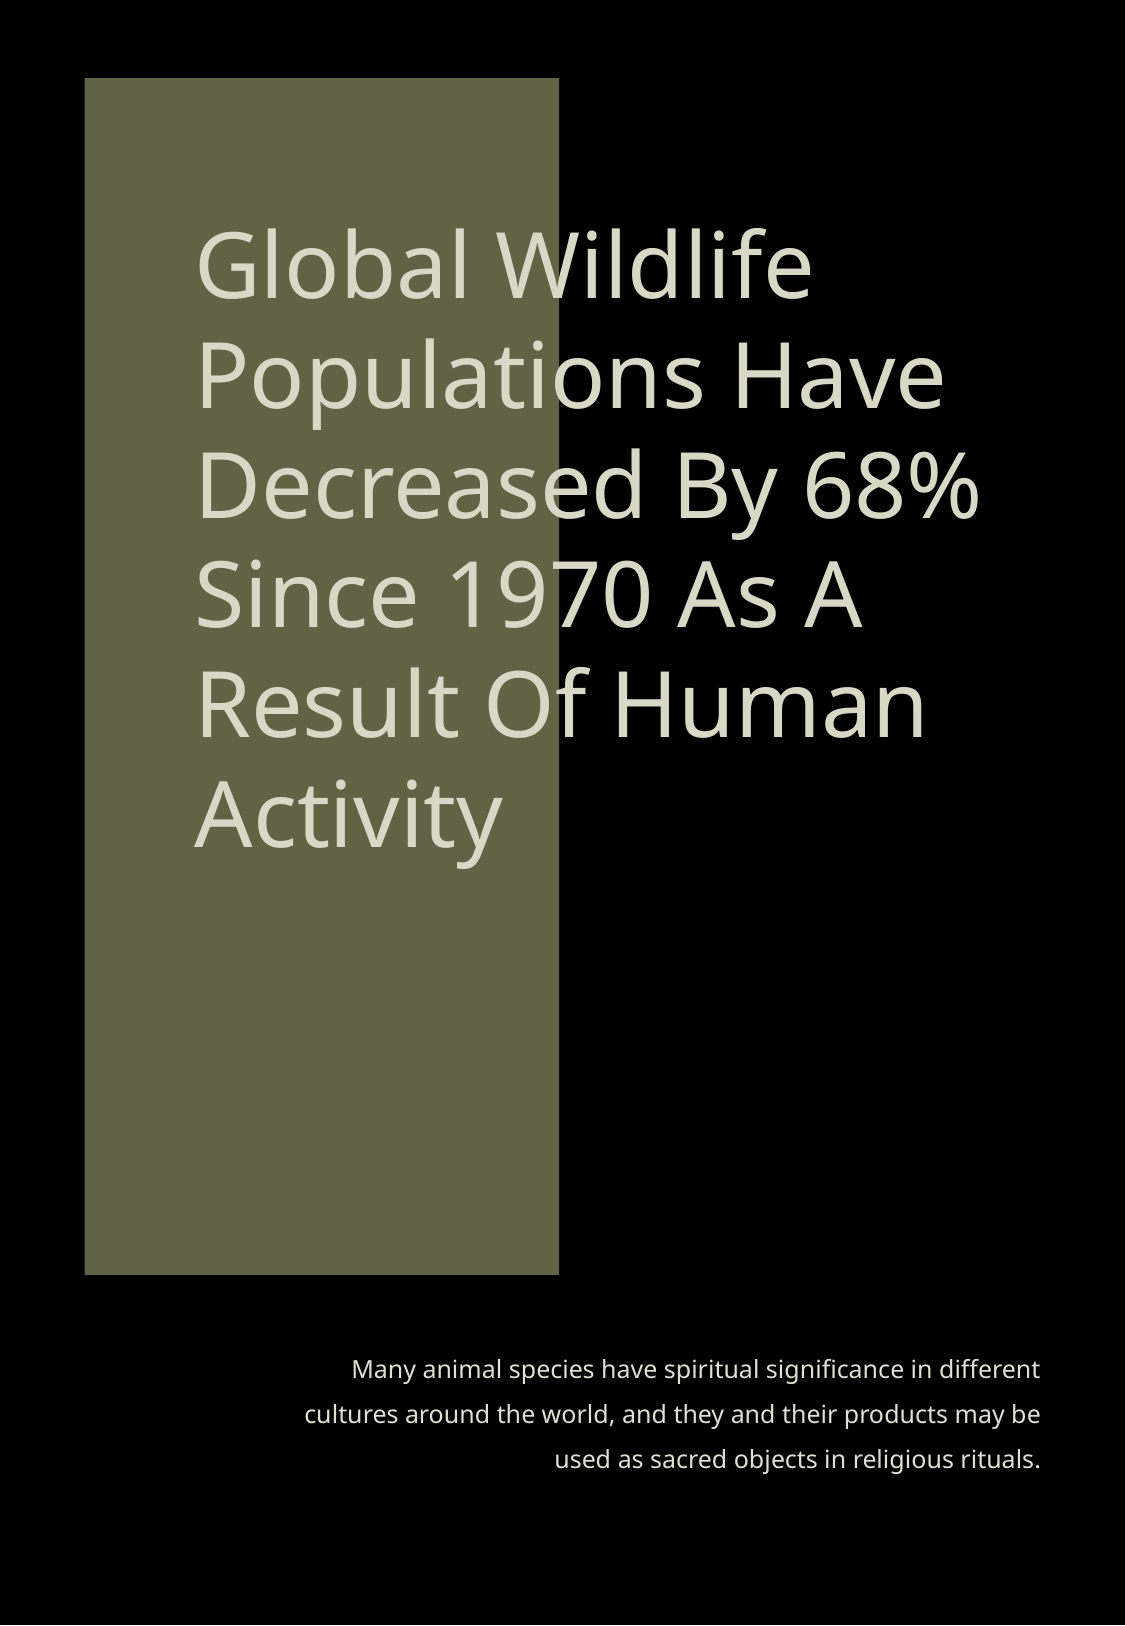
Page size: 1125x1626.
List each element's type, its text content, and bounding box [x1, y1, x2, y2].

text_box [84, 77, 560, 707]
text_box Many animal species have spiritual significance in different cultures around the world, and they and their products may be used as sacred objects in religious rituals. [277, 1331, 1057, 1482]
picture [0, 707, 1125, 1275]
text_box Global Wildlife Populations Have Decreased By 68% Since 1970 As A Result Of Human Activity [179, 199, 1011, 707]
